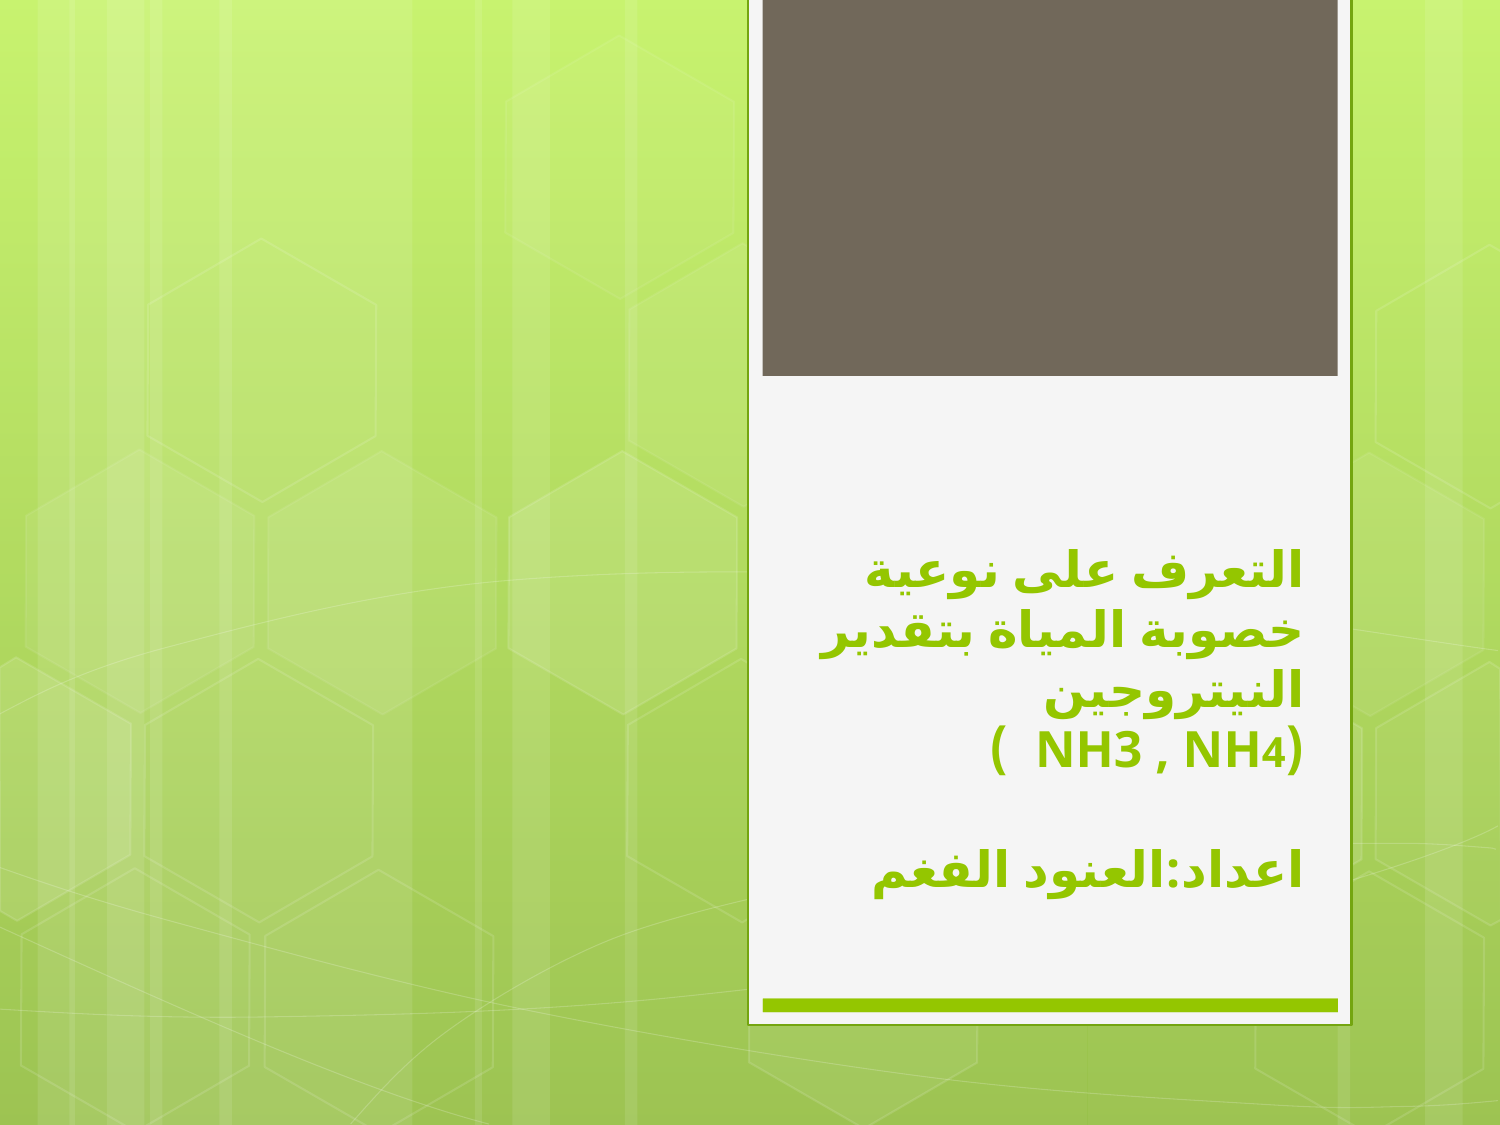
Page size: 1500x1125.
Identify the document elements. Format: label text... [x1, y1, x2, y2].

title التعرف على نوعية خصوبة المياة بتقدير النيتروجين (NH3 , NH4 ) اعداد:العنود الفغم [776, 444, 1320, 906]
